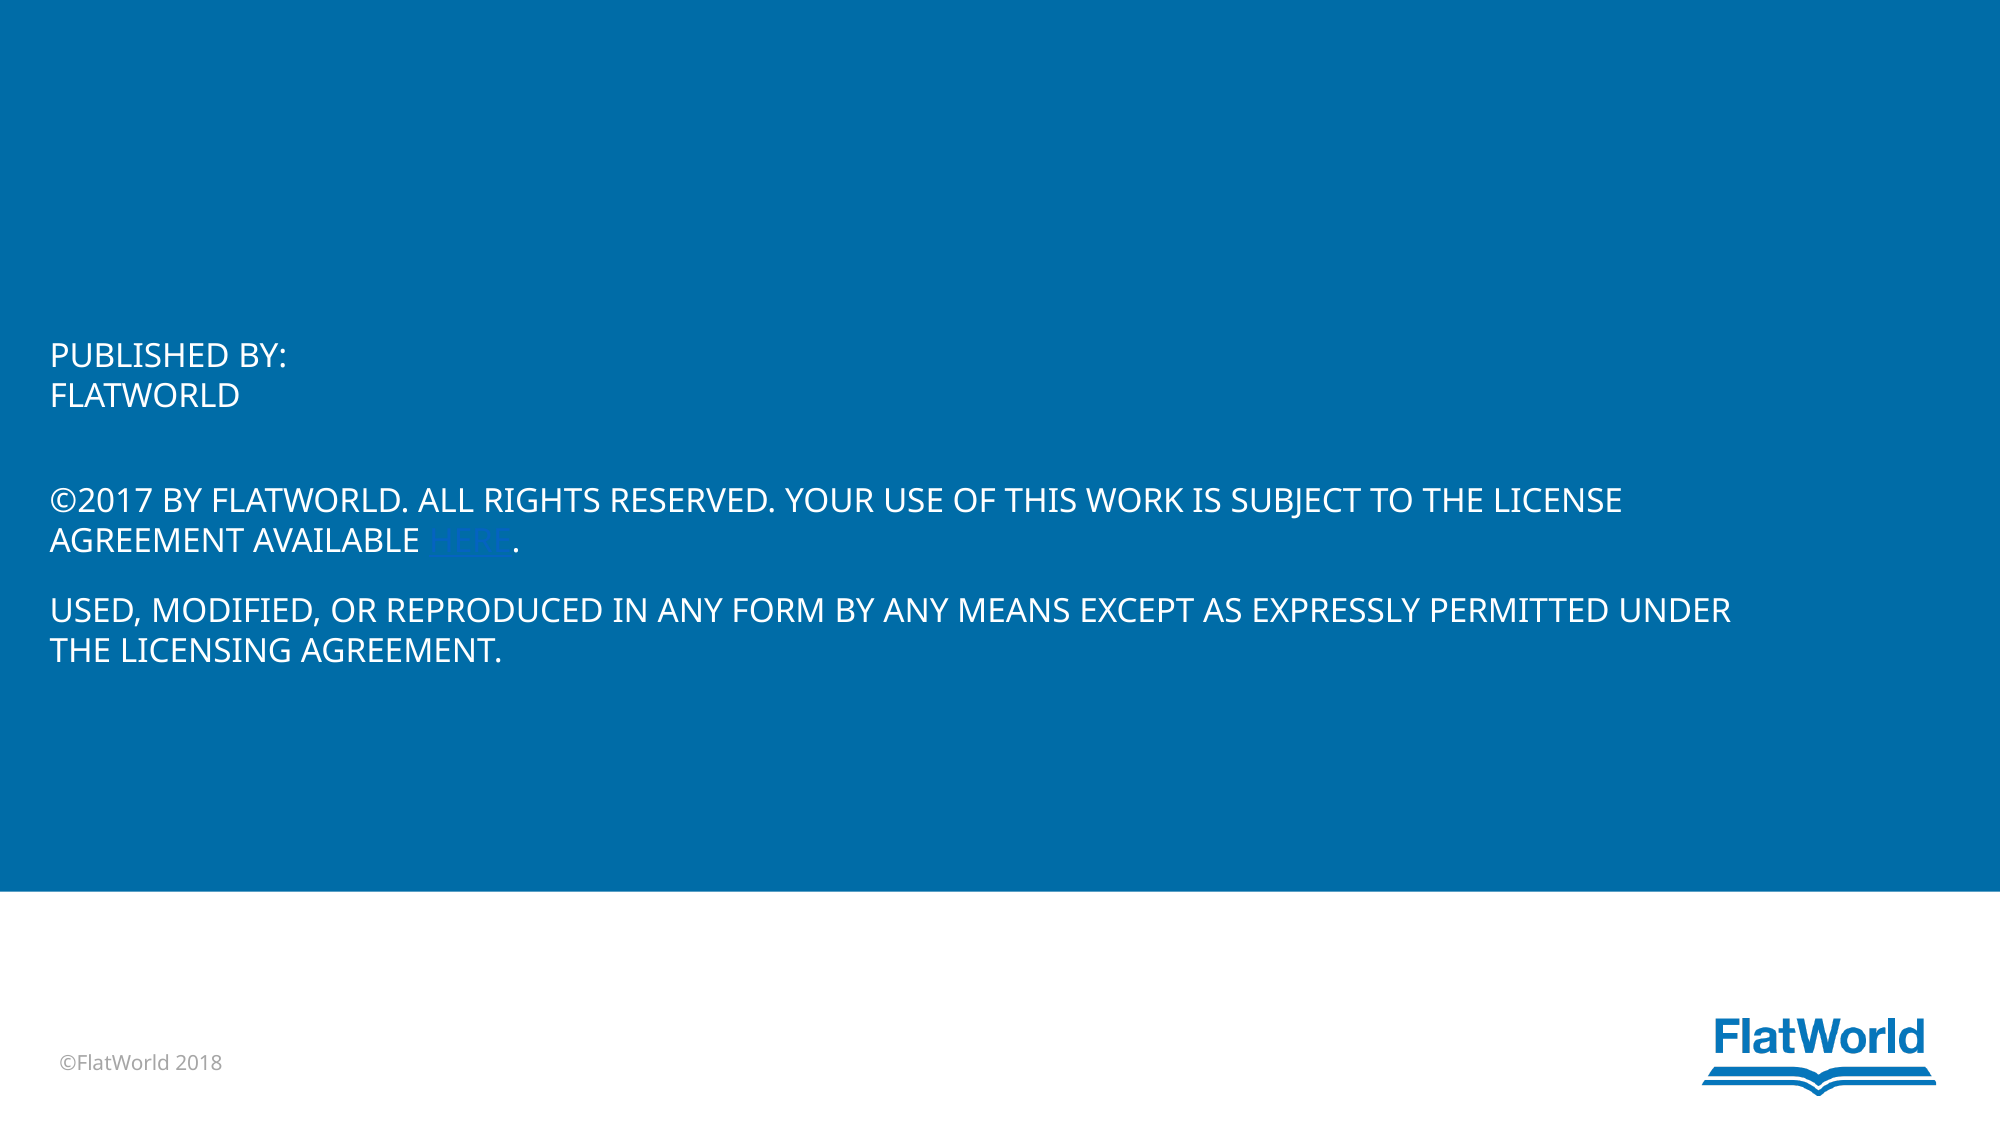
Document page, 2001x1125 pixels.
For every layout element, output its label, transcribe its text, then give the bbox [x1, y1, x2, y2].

text_box [0, 0, 2000, 893]
list PUBLISHED BY: FLATWORLD ©2017 BY FLATWORLD. ALL RIGHTS RESERVED. YOUR USE OF THIS WORK IS SUBJECT TO THE LICENSE AGREEMENT AVAILABLE HERE. USED, MODIFIED, OR REPRODUCED IN ANY FORM BY ANY MEANS EXCEPT AS EXPRESSLY PERMITTED UNDER THE LICENSING AGREEMENT. [34, 327, 1760, 845]
